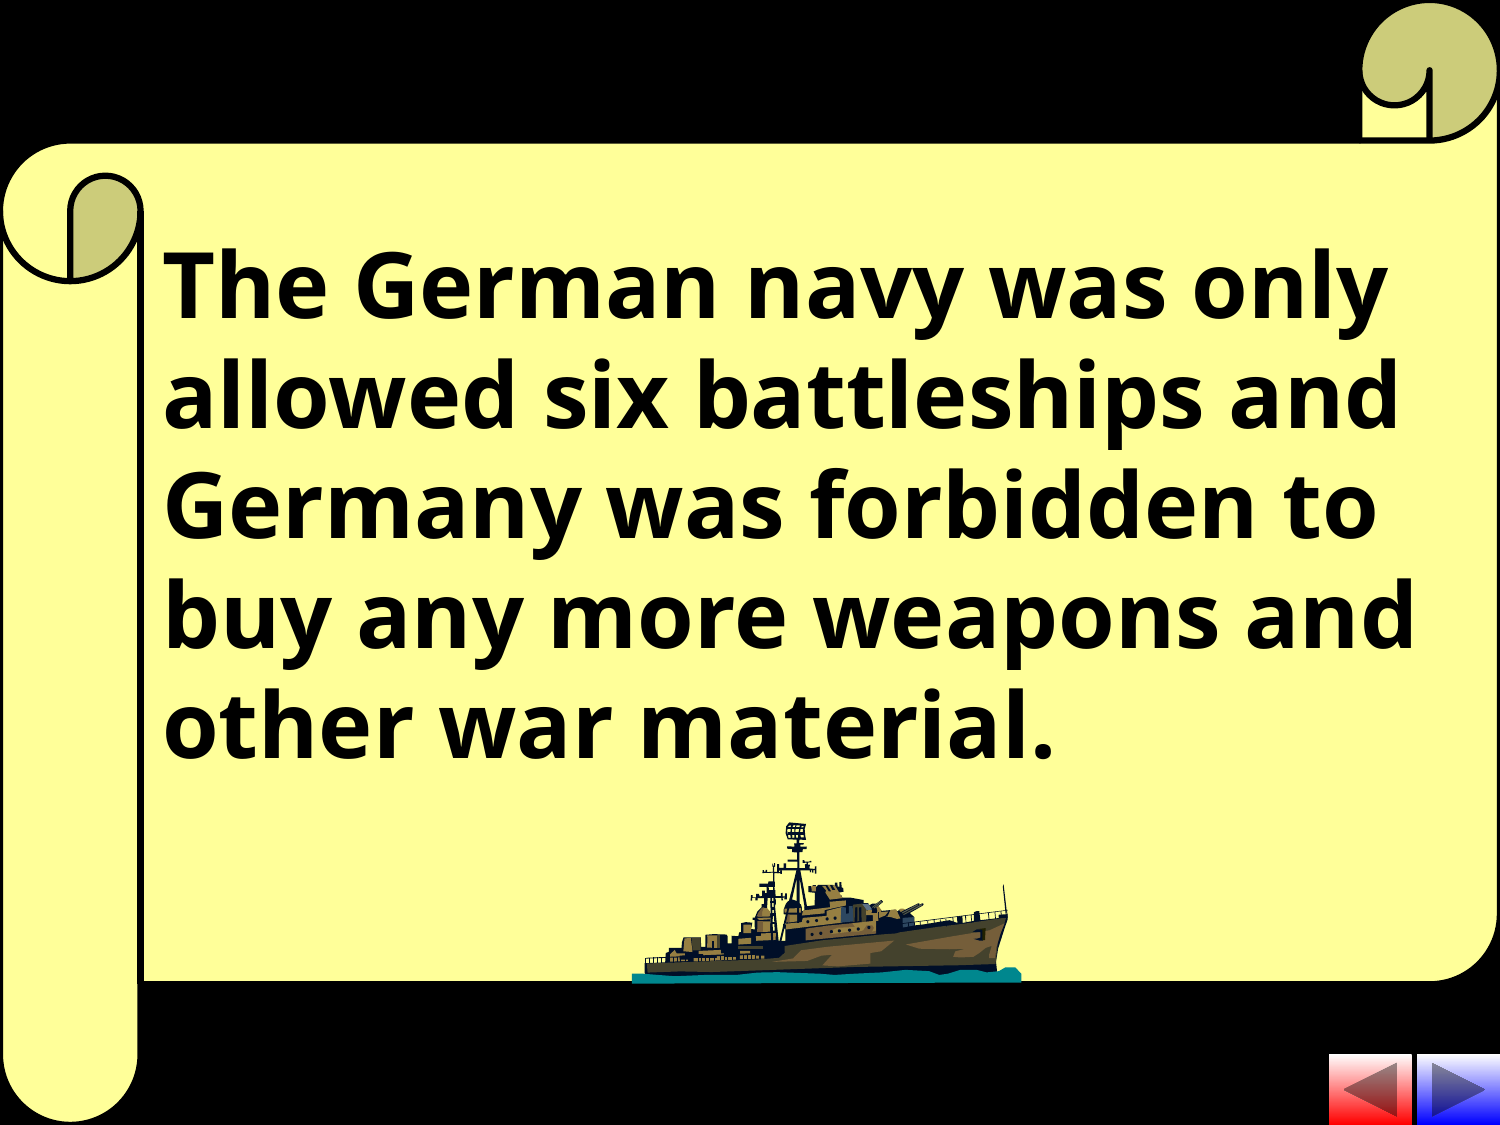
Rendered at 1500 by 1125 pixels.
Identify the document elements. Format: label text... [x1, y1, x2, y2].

picture [631, 822, 1022, 984]
text_box The German navy was only allowed six battleships and Germany was forbidden to buy any more weapons and other war material. [147, 219, 1500, 785]
text_box [0, 0, 1500, 1125]
text_box [1328, 1054, 1412, 1125]
text_box [1417, 1054, 1500, 1125]
